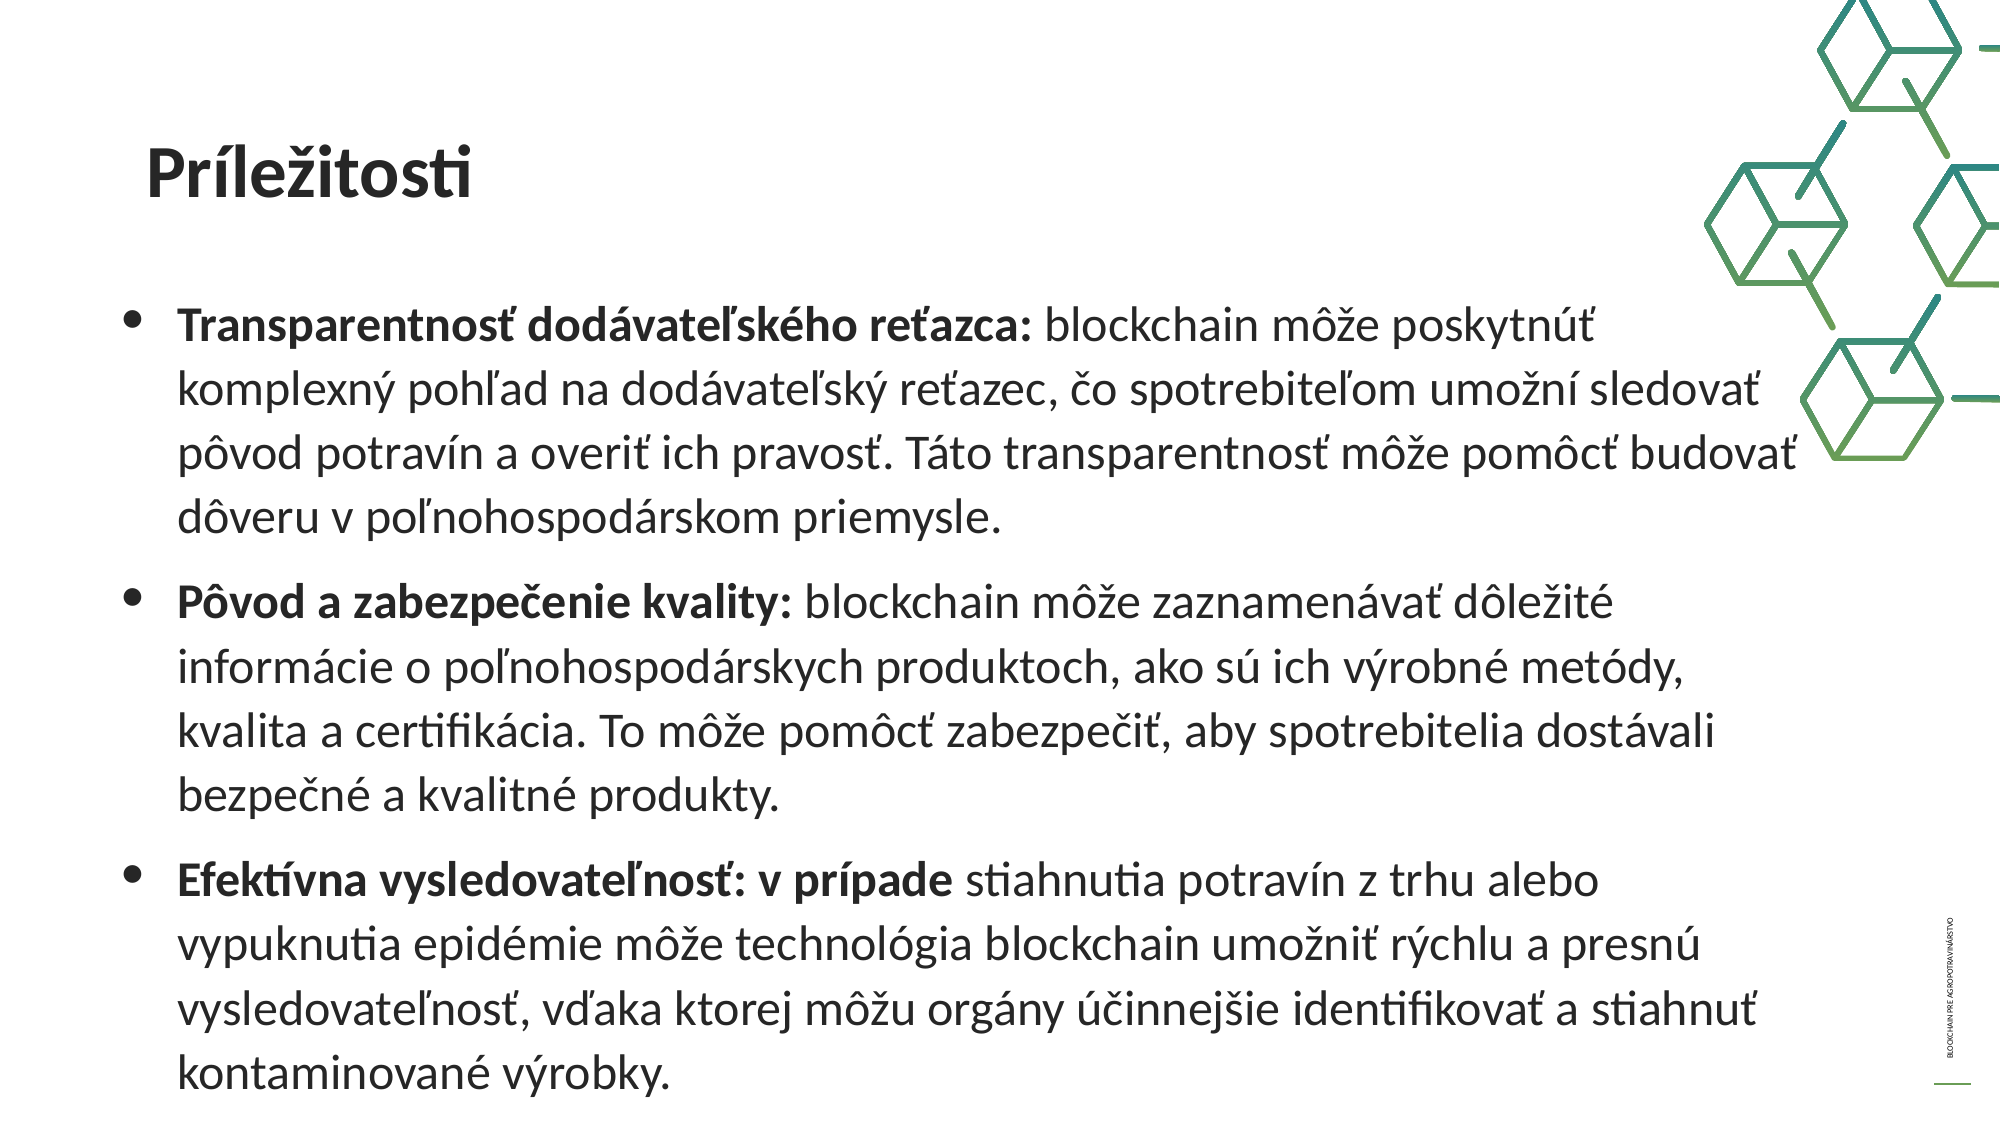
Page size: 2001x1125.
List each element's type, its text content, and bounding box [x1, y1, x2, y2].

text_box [1703, 0, 2000, 462]
list Transparentnosť dodávateľského reťazca: blockchain môže poskytnúť komplexný pohľad na dodávateľský reťazec, čo spotrebiteľom umožní sledovať pôvod potravín a overiť ich pravosť. Táto transparentnosť môže pomôcť budovať dôveru v poľnohospodárskom priemysle. Pôvod a zabezpečenie kvality: blockchain môže zaznamenávať dôležité informácie o poľnohospodárskych produktoch, ako sú ich výrobné metódy, kvalita a certifikácia. To môže pomôcť zabezpečiť, aby spotrebitelia dostávali bezpečné a kvalitné produkty. Efektívna vysledovateľnosť: v prípade stiahnutia potravín z trhu alebo vypuknutia epidémie môže technológia blockchain umožniť rýchlu a presnú vysledovateľnosť, vďaka ktorej môžu orgány účinnejšie identifikovať a stiahnuť kontaminované výrobky. [105, 279, 1825, 1022]
list Príležitosti [130, 124, 1698, 337]
